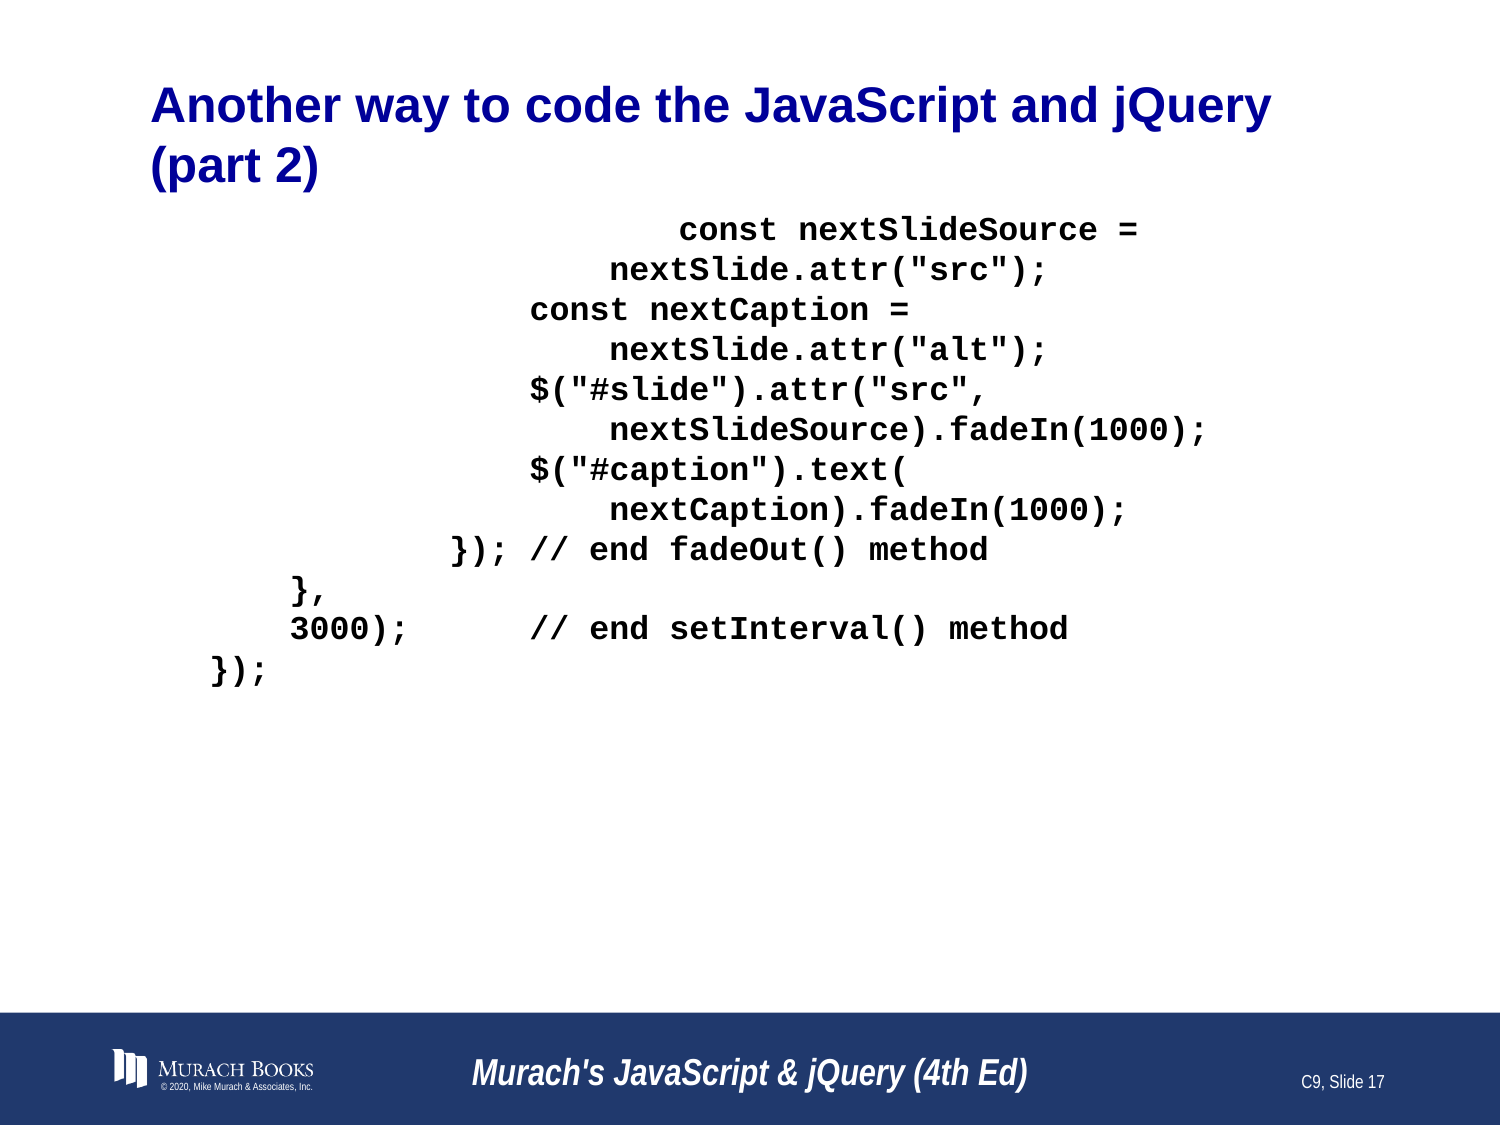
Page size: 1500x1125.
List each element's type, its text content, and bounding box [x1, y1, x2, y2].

slide_number Murach's JavaScript & jQuery (4th Ed) [463, 1025, 1050, 1100]
list const nextSlideSource = nextSlide.attr("src"); const nextCaption = nextSlide.attr("alt"); $("#slide").attr("src", nextSlideSource).fadeIn(1000); $("#caption").text( nextCaption).fadeIn(1000); }); // end fadeOut() method }, 3000); // end setInterval() method }); [137, 200, 1350, 1000]
slide_number C9, Slide 17 [1087, 1025, 1400, 1100]
title Another way to code the JavaScript and jQuery (part 2) [150, 72, 1350, 194]
footer © 2020, Mike Murach & Associates, Inc. [12, 1025, 463, 1100]
